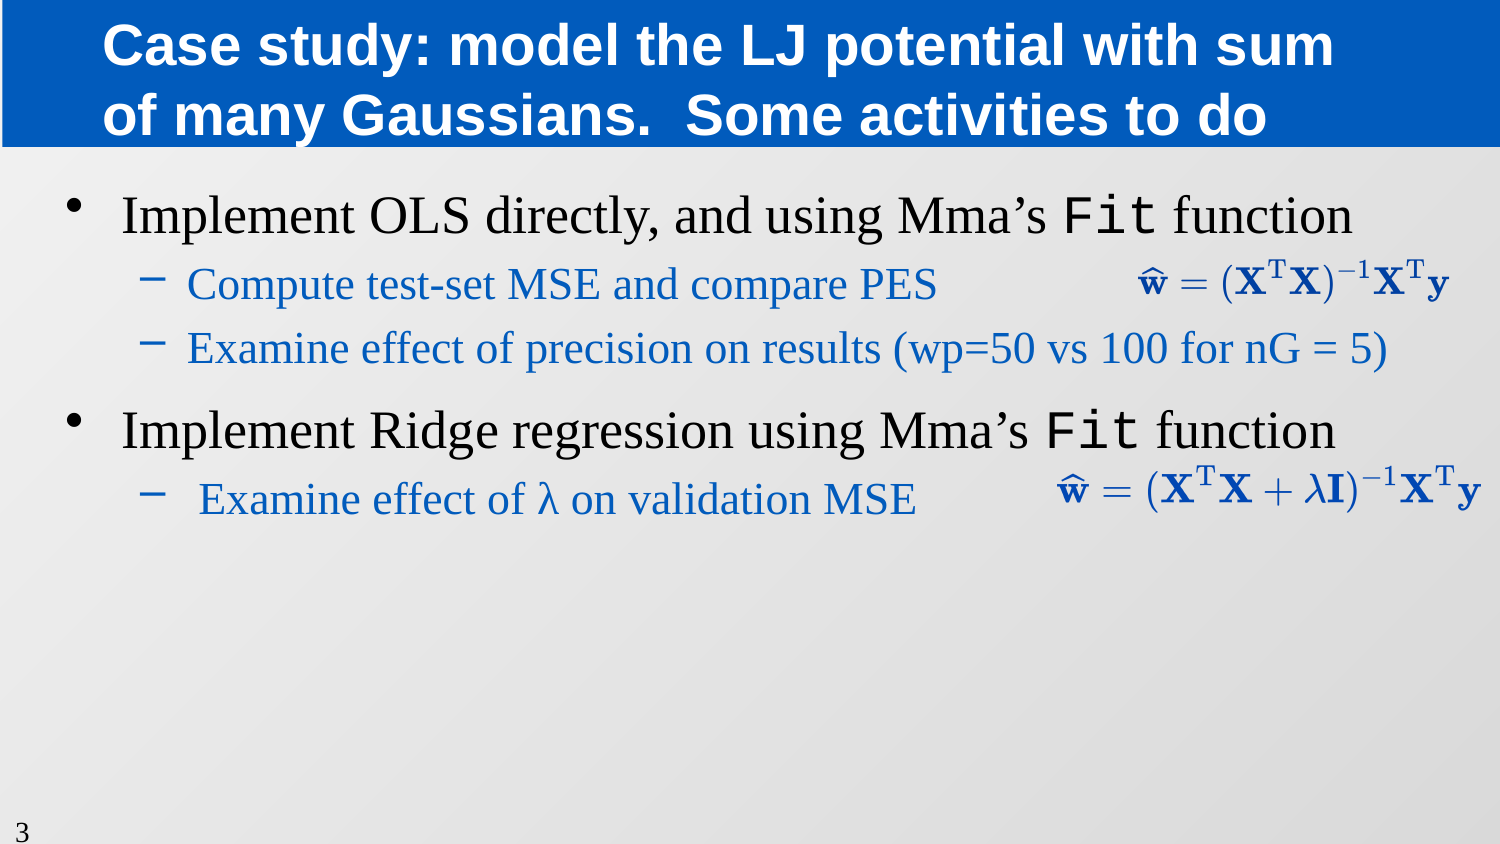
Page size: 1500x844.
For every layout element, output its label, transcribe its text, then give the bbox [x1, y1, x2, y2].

picture [1056, 465, 1482, 514]
picture [1137, 259, 1451, 304]
list Implement OLS directly, and using Mma’s Fit function Compute test-set MSE and compare PES Examine effect of precision on results (wp=50 vs 100 for nG = 5) Implement Ridge regression using Mma’s Fit function Examine effect of λ on validation MSE [49, 171, 1488, 760]
title Case study: model the LJ potential with sum of many Gaussians. Some activities to do [87, 0, 1363, 147]
slide_number 3 [0, 806, 101, 844]
